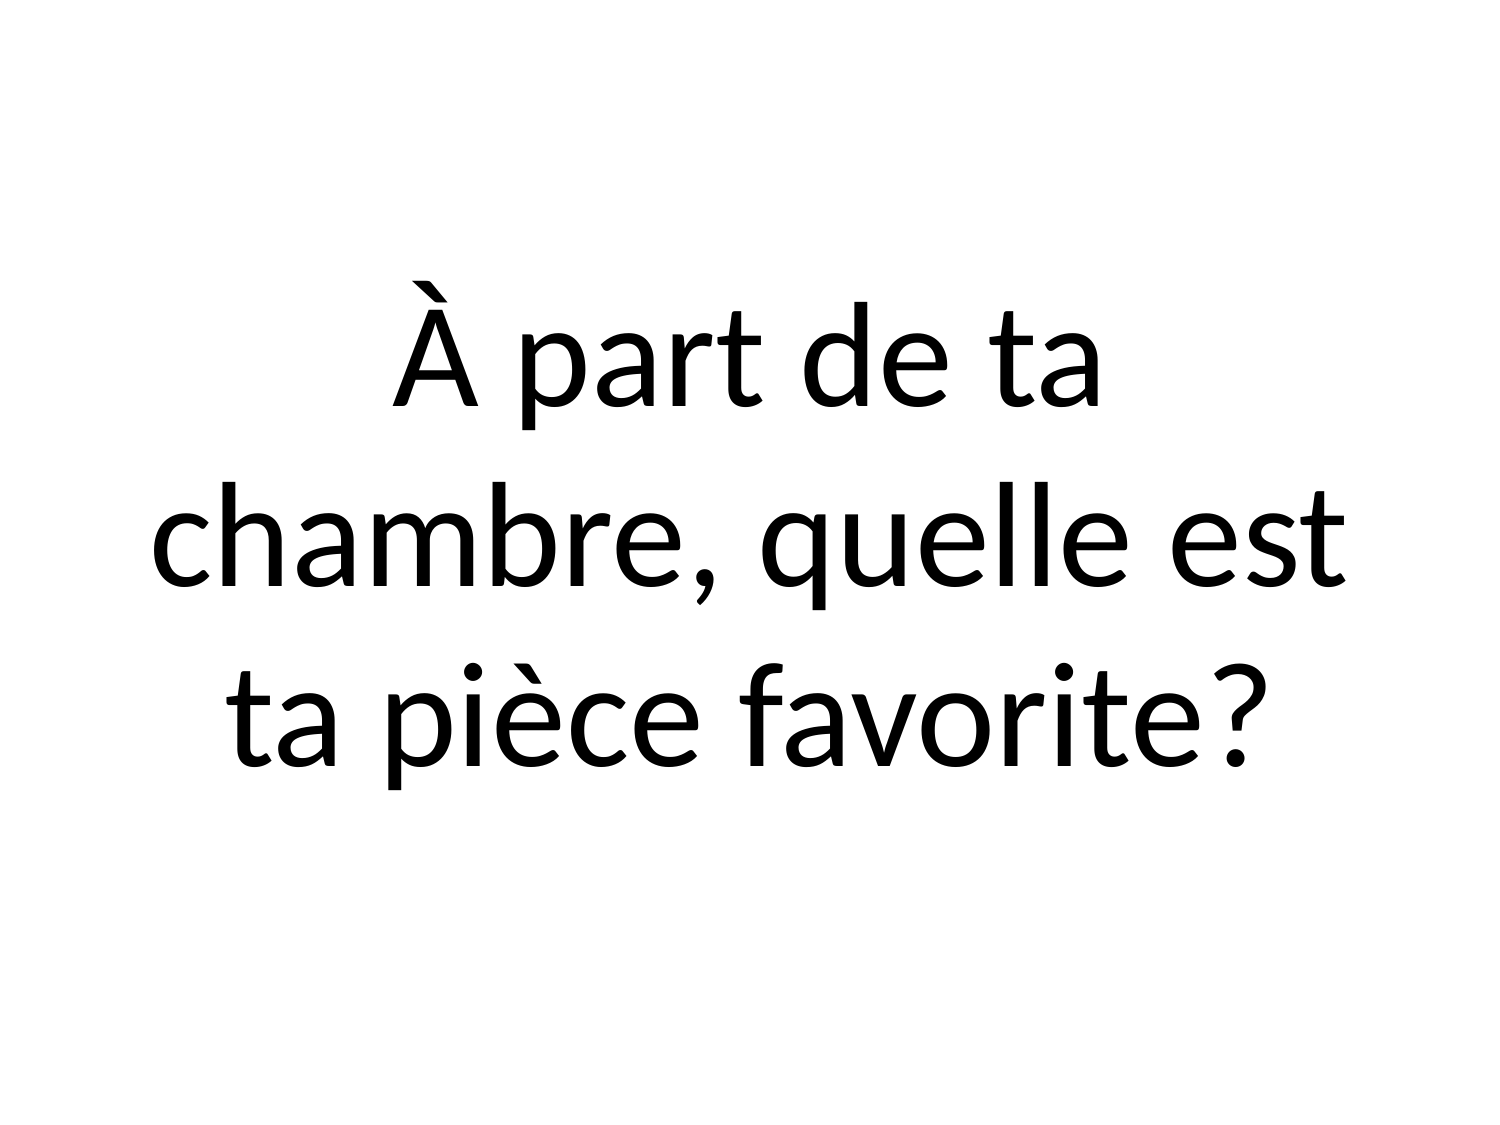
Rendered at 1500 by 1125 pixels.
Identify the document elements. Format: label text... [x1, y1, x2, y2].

title À part de ta chambre, quelle est ta pièce favorite? [112, 330, 1388, 723]
